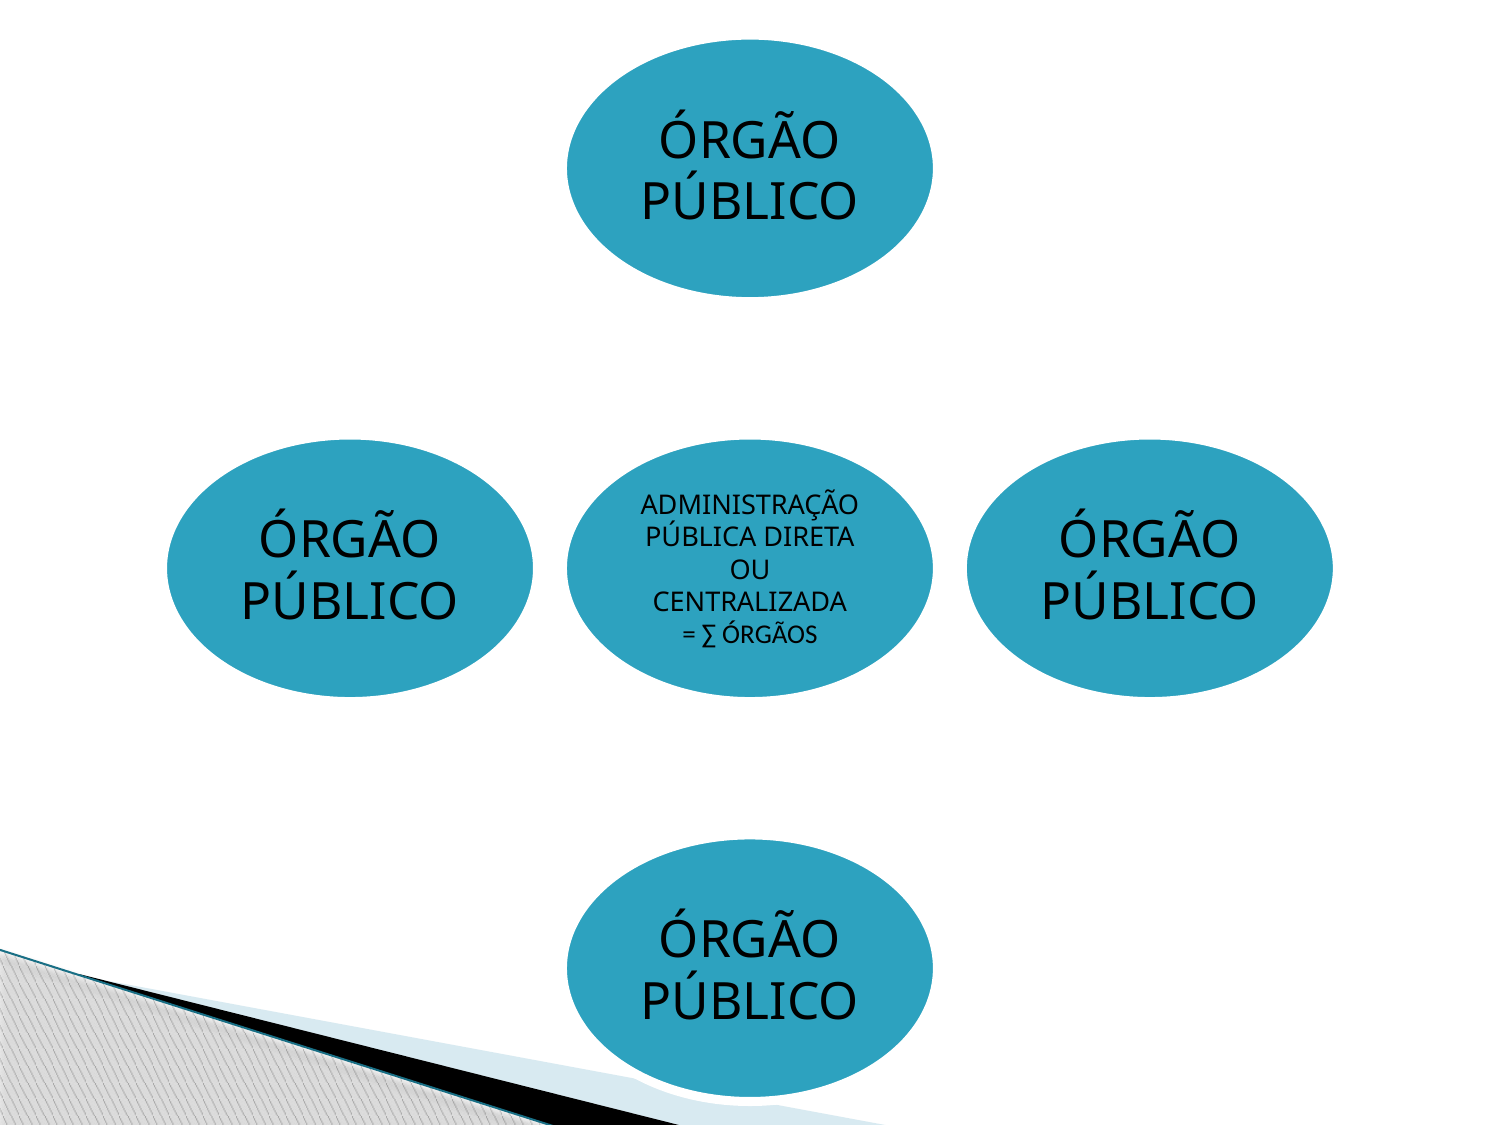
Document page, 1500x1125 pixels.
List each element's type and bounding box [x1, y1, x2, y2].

list [0, 34, 1500, 1102]
